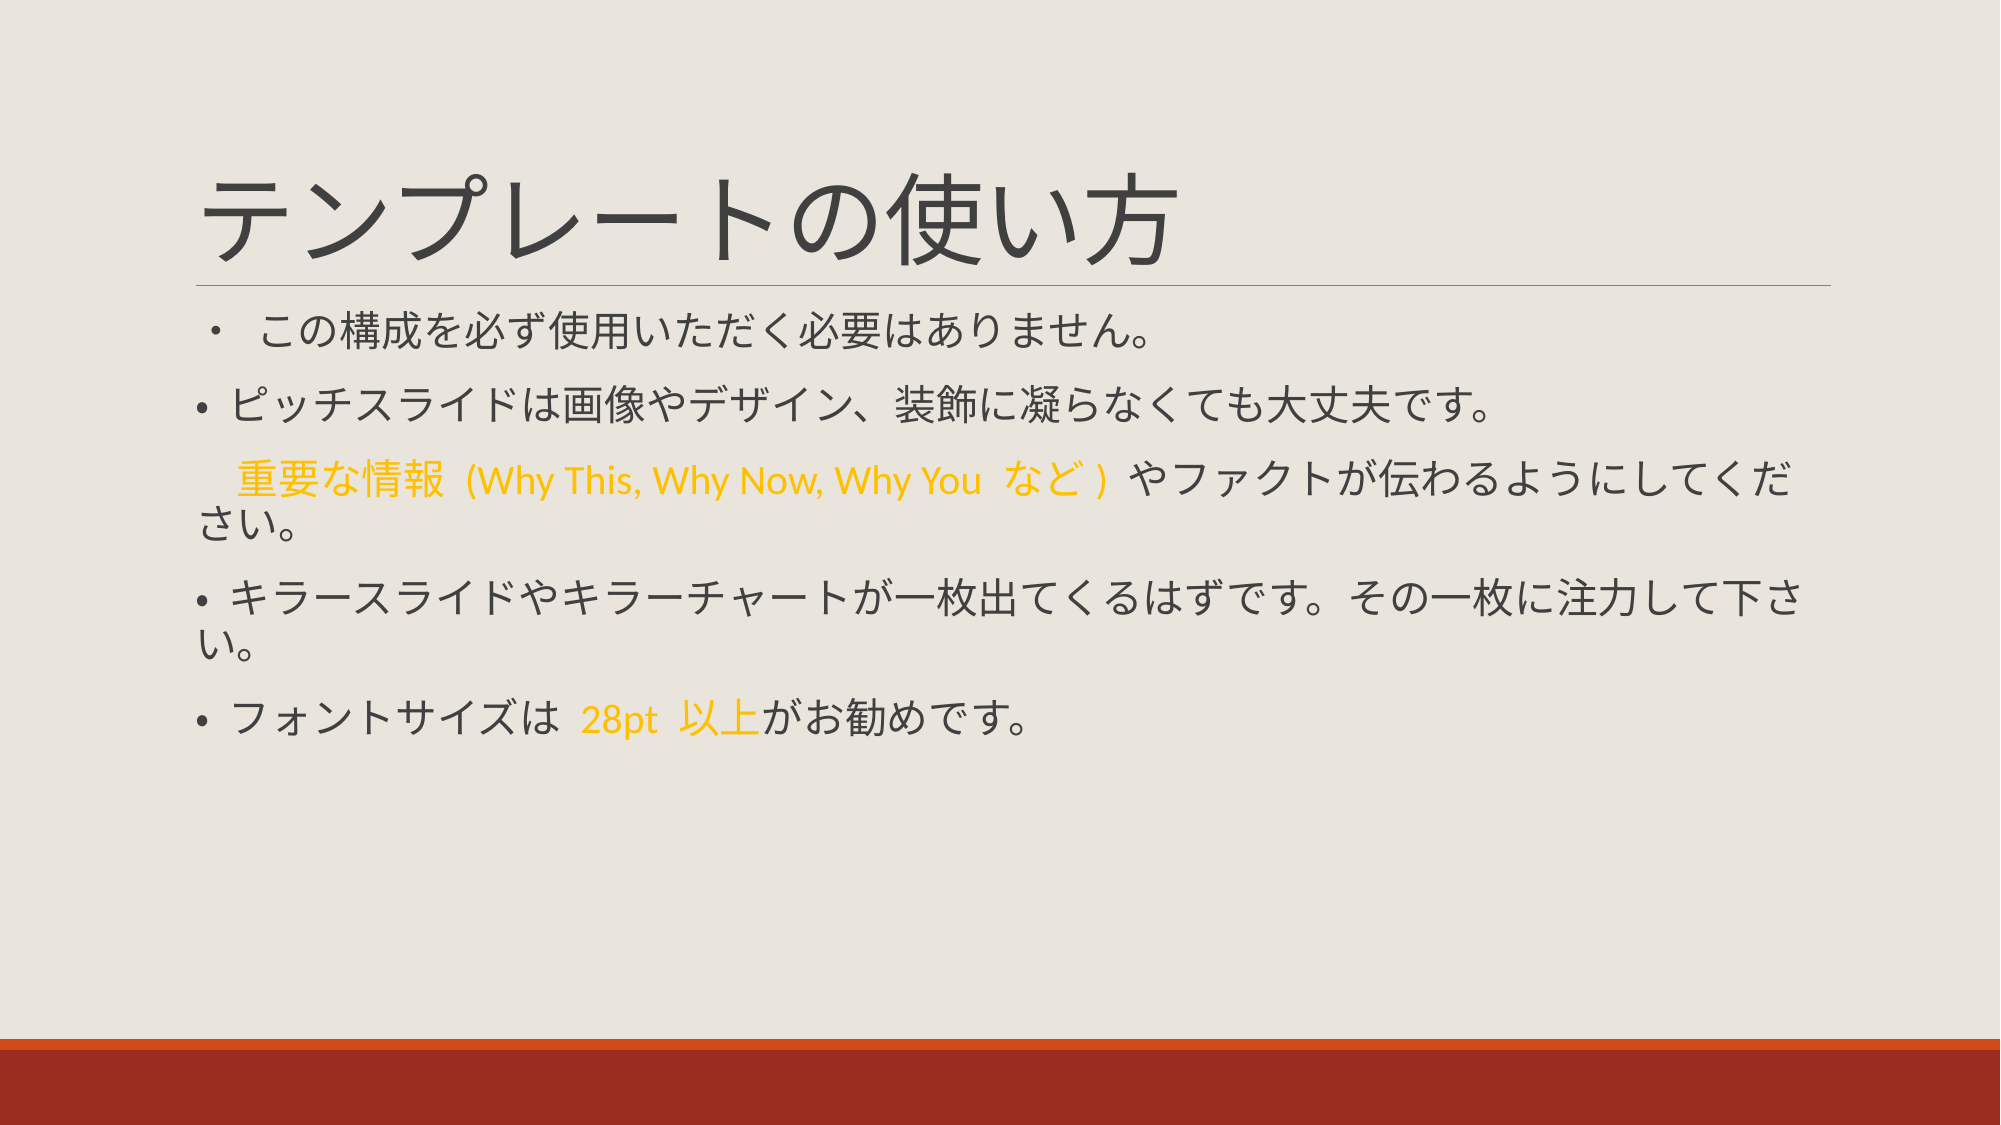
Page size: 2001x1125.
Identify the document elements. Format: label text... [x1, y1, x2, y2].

title テンプレートの使い方 [180, 47, 1830, 285]
list • この構成を必ず使用いただく必要はありません。 • ピッチスライドは画像やデザイン、装飾に凝らなくても大丈夫です。 重要な情報 (Why This, Why Now, Why You など) やファクトが伝わるようにしてください。 • キラースライドやキラーチャートが一枚出てくるはずです。その一枚に注力して下さい。 • フォントサイズは 28pt 以上がお勧めです。 [180, 302, 1830, 963]
